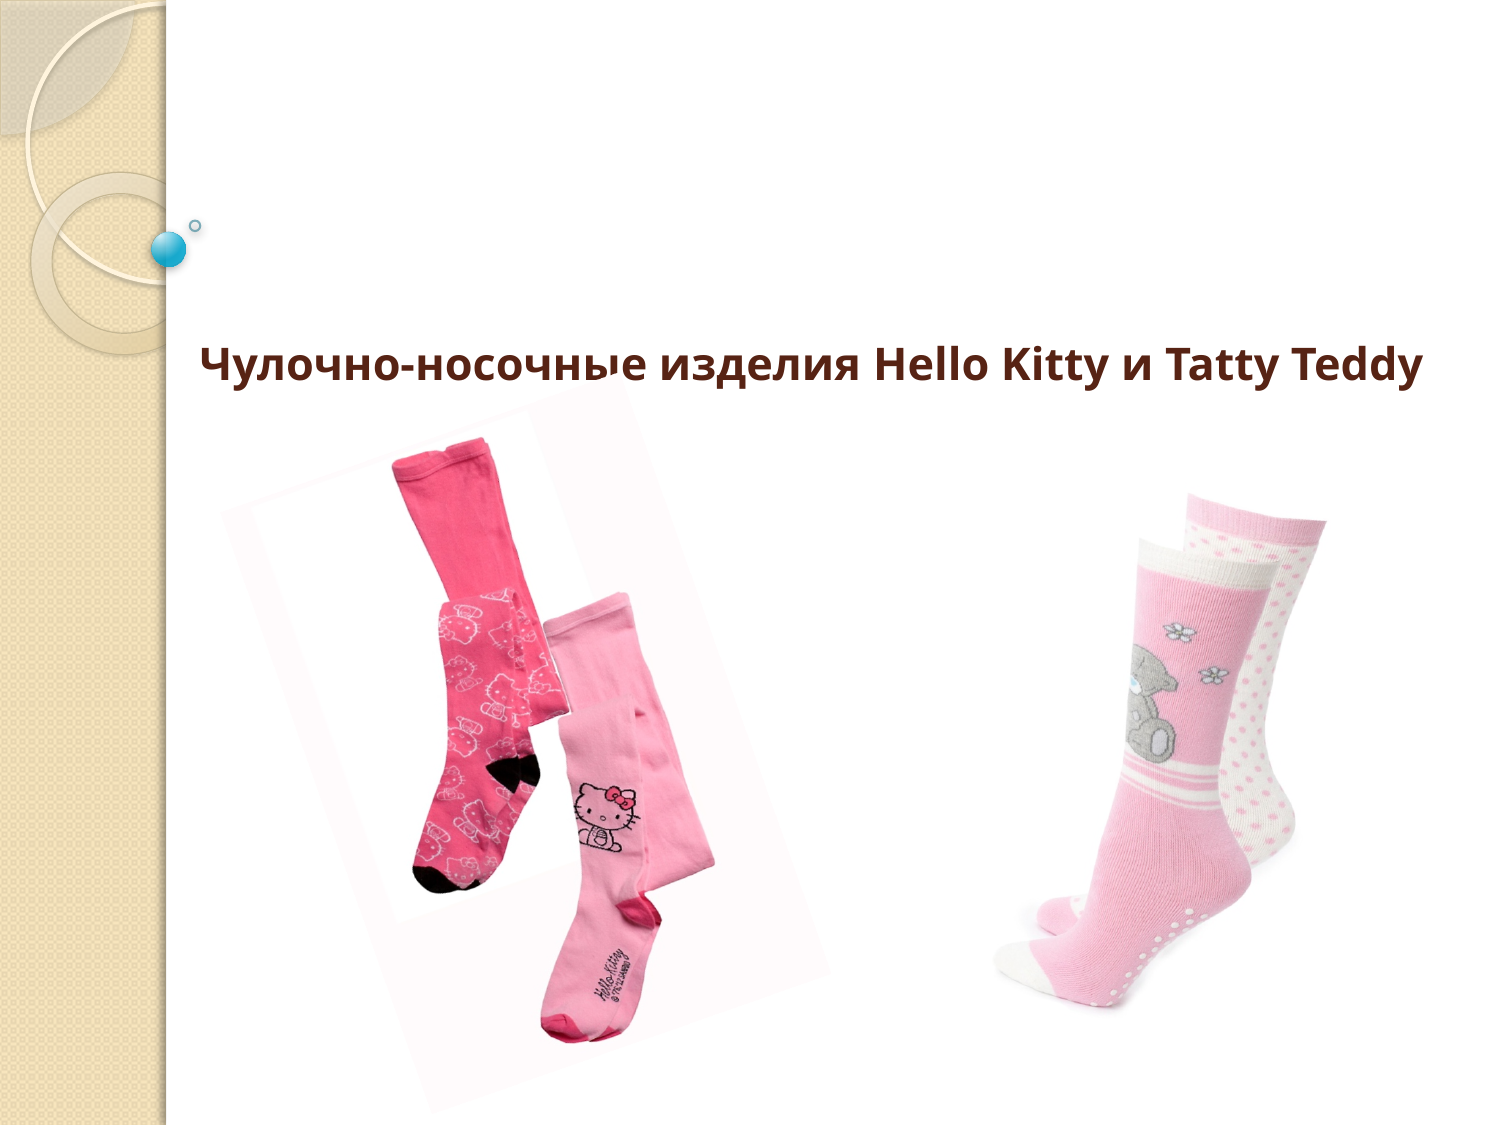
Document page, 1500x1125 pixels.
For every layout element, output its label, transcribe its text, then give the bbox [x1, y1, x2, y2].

picture [905, 437, 1462, 1104]
picture [221, 373, 831, 1113]
title Чулочно-носочные изделия Hello Kitty и Tatty Teddy [173, 314, 1450, 398]
